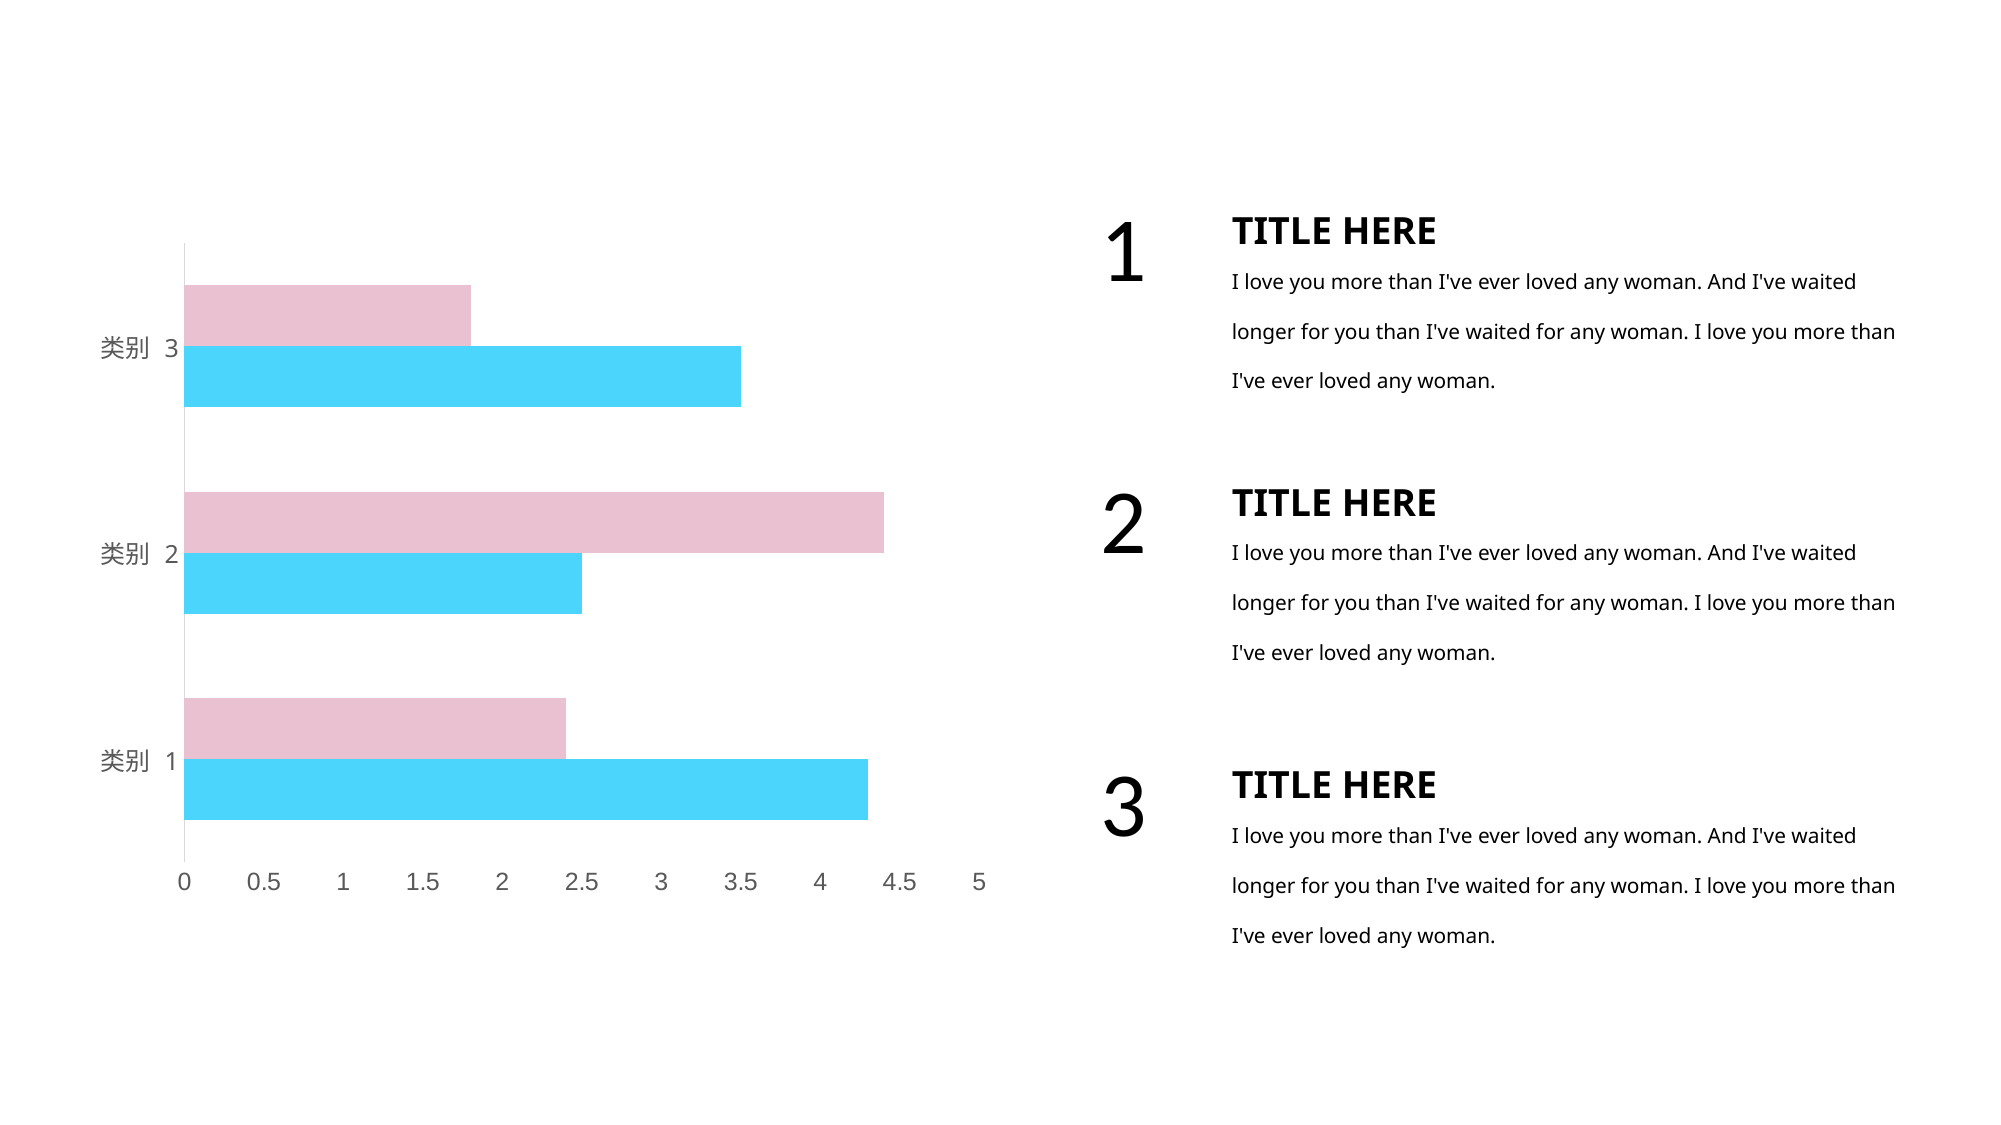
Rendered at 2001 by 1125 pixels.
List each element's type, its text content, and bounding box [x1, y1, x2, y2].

text_box 3 [1086, 737, 1196, 862]
text_box TITLE HERE [1217, 448, 1497, 532]
text_box I love you more than I've ever loved any woman. And I've waited longer for you than I've waited for any woman. I love you more than I've ever loved any woman. [1217, 235, 1918, 401]
text_box TITLE HERE [1217, 731, 1497, 814]
text_box I love you more than I've ever loved any woman. And I've waited longer for you than I've waited for any woman. I love you more than I've ever loved any woman. [1217, 790, 1918, 955]
chart [82, 229, 1005, 909]
text_box 1 [1086, 182, 1196, 308]
text_box TITLE HERE [1217, 177, 1497, 260]
text_box I love you more than I've ever loved any woman. And I've waited longer for you than I've waited for any woman. I love you more than I've ever loved any woman. [1217, 507, 1918, 672]
text_box 2 [1086, 454, 1196, 579]
